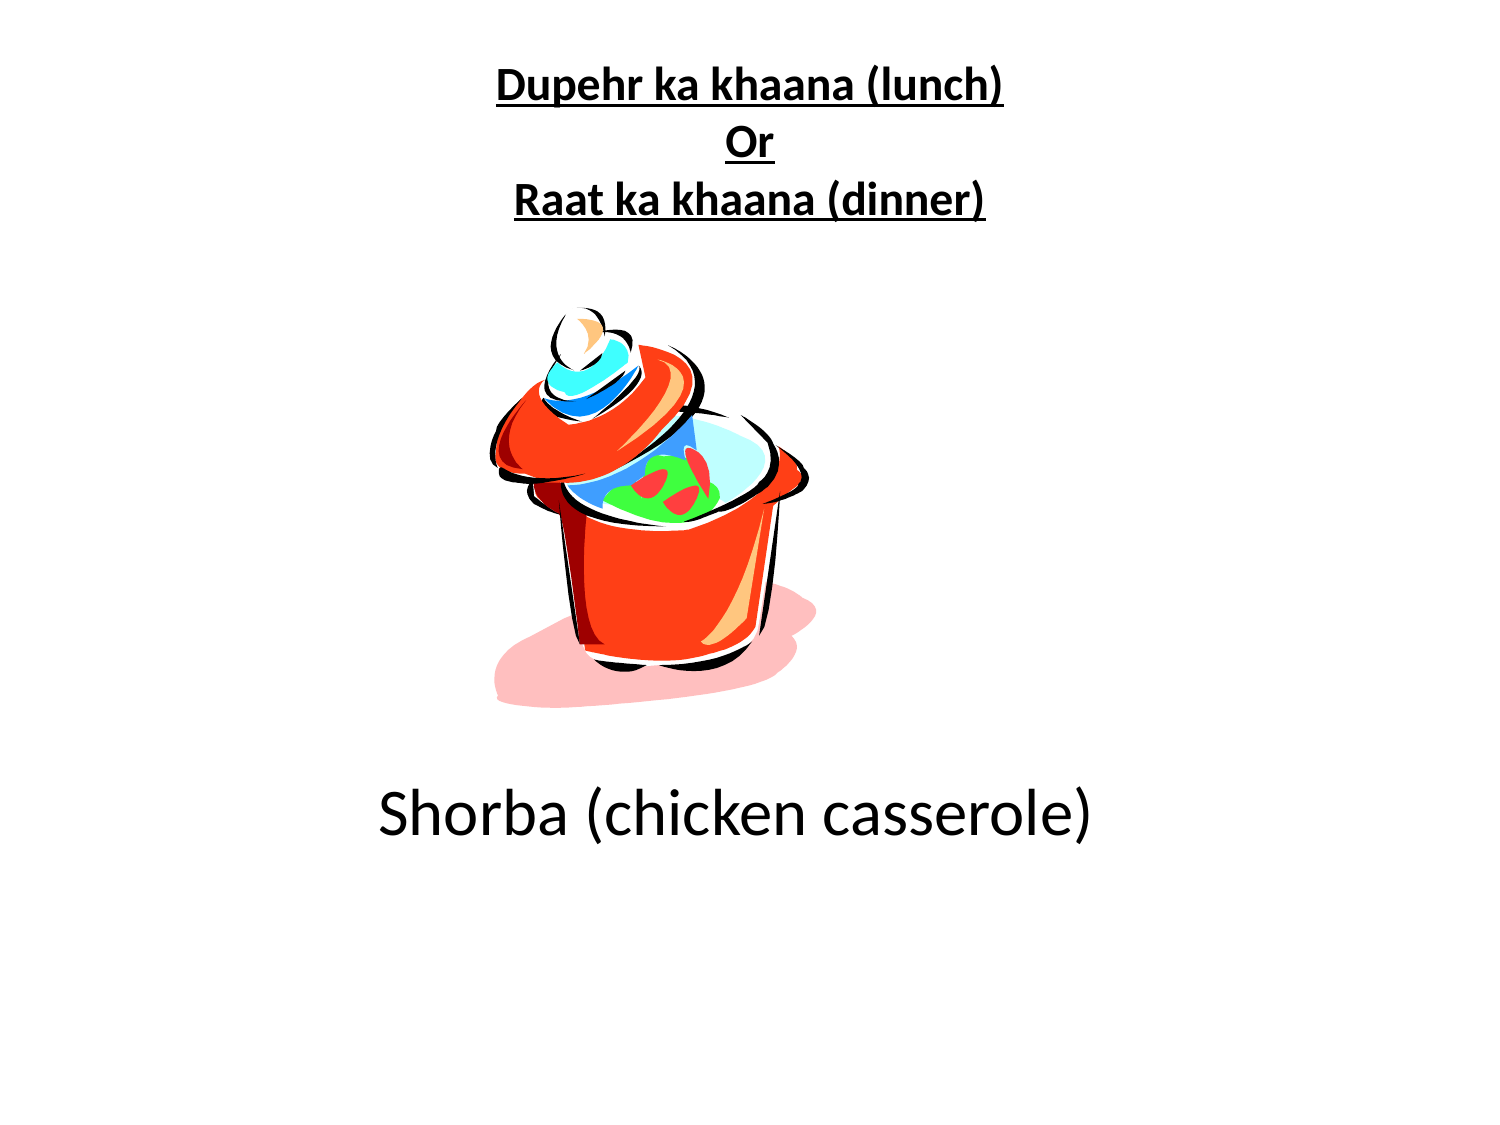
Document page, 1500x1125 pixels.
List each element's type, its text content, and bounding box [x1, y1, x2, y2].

title Dupehr ka khaana (lunch) Or Raat ka khaana (dinner) [75, 45, 1425, 233]
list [456, 292, 845, 709]
text_box Shorba (chicken casserole) [363, 761, 1269, 857]
